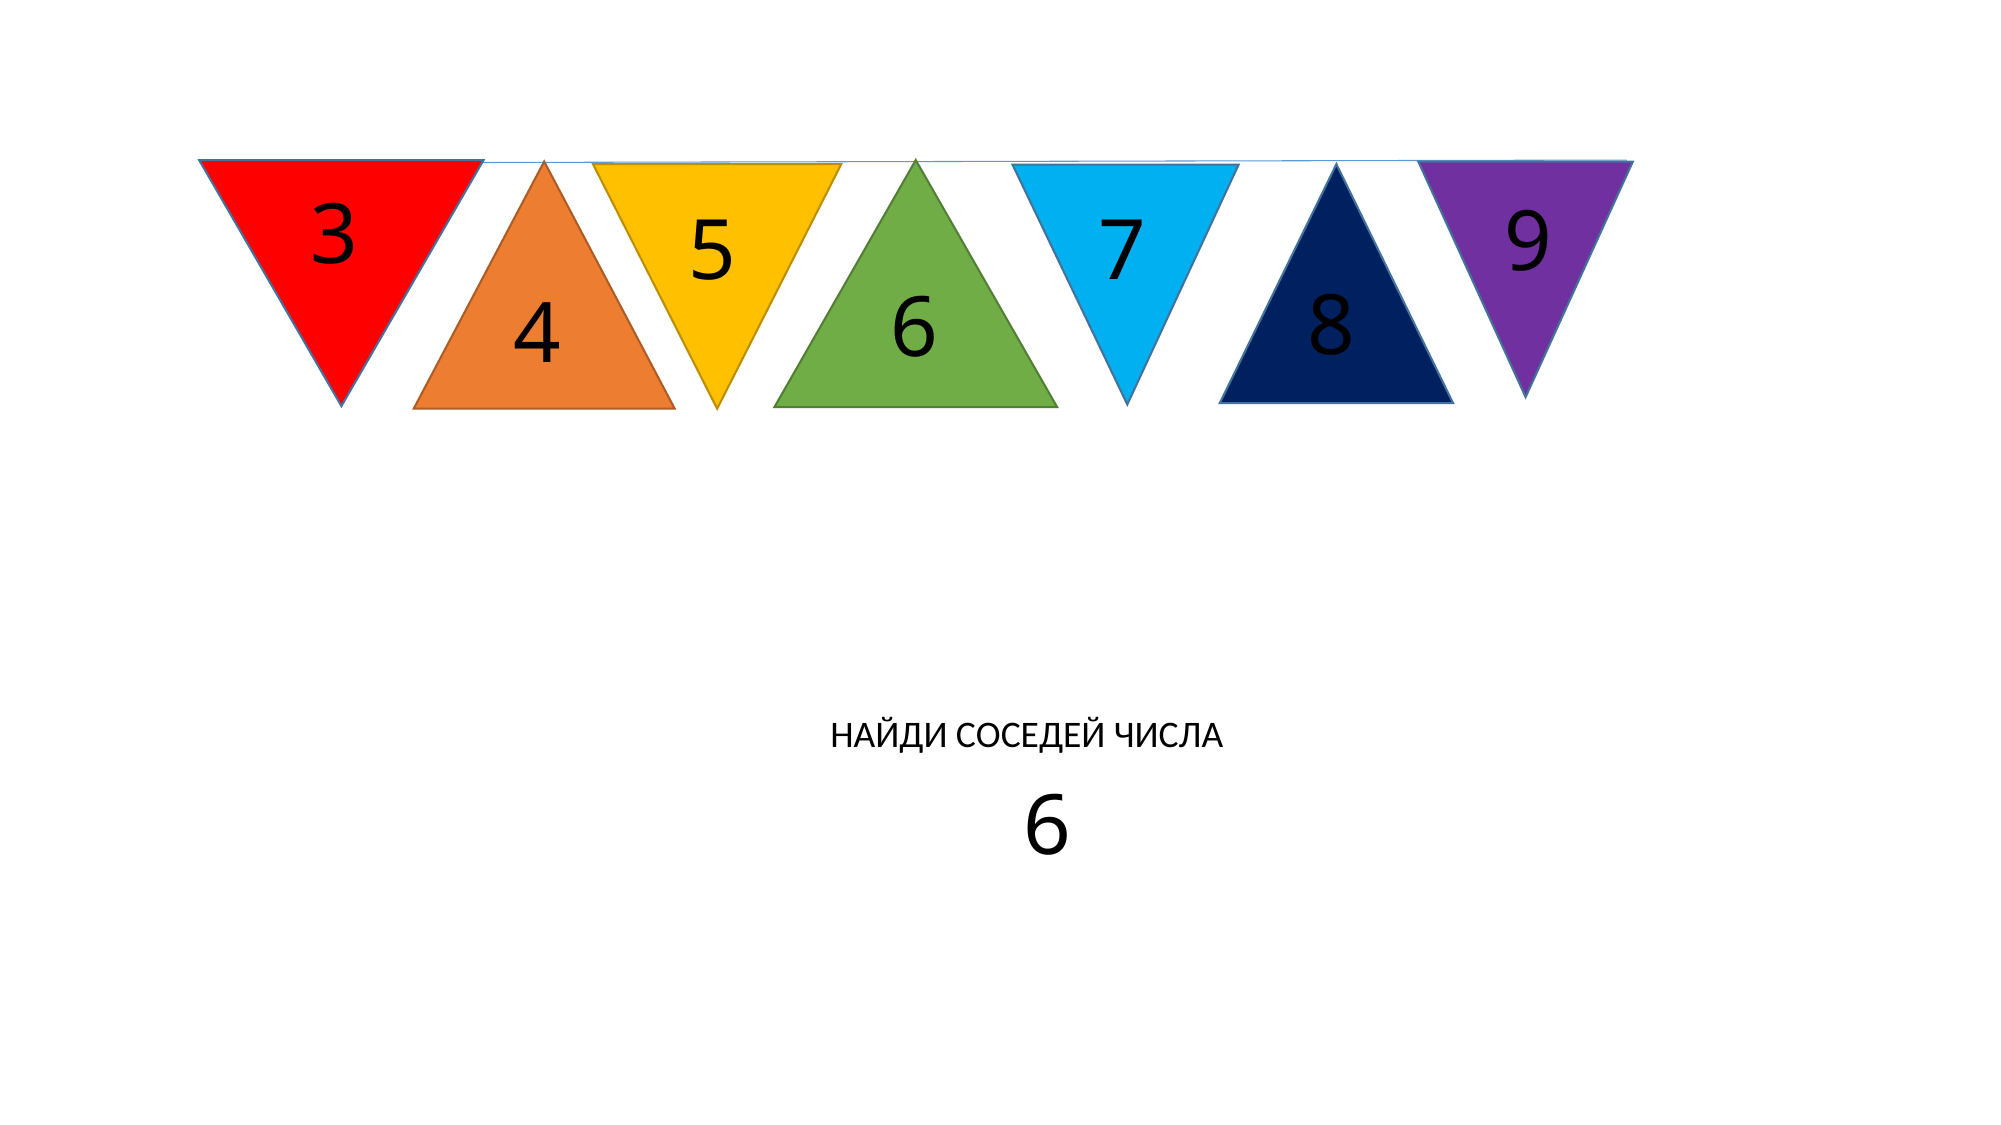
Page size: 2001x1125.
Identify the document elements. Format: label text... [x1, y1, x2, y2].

text_box 6 [1008, 763, 1106, 879]
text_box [413, 161, 675, 409]
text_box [1219, 164, 1454, 404]
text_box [1418, 161, 1633, 397]
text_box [774, 160, 1058, 408]
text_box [199, 160, 484, 407]
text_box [1012, 164, 1239, 405]
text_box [592, 164, 842, 409]
text_box НАЙДИ СОСЕДЕЙ ЧИСЛА [815, 703, 1268, 763]
